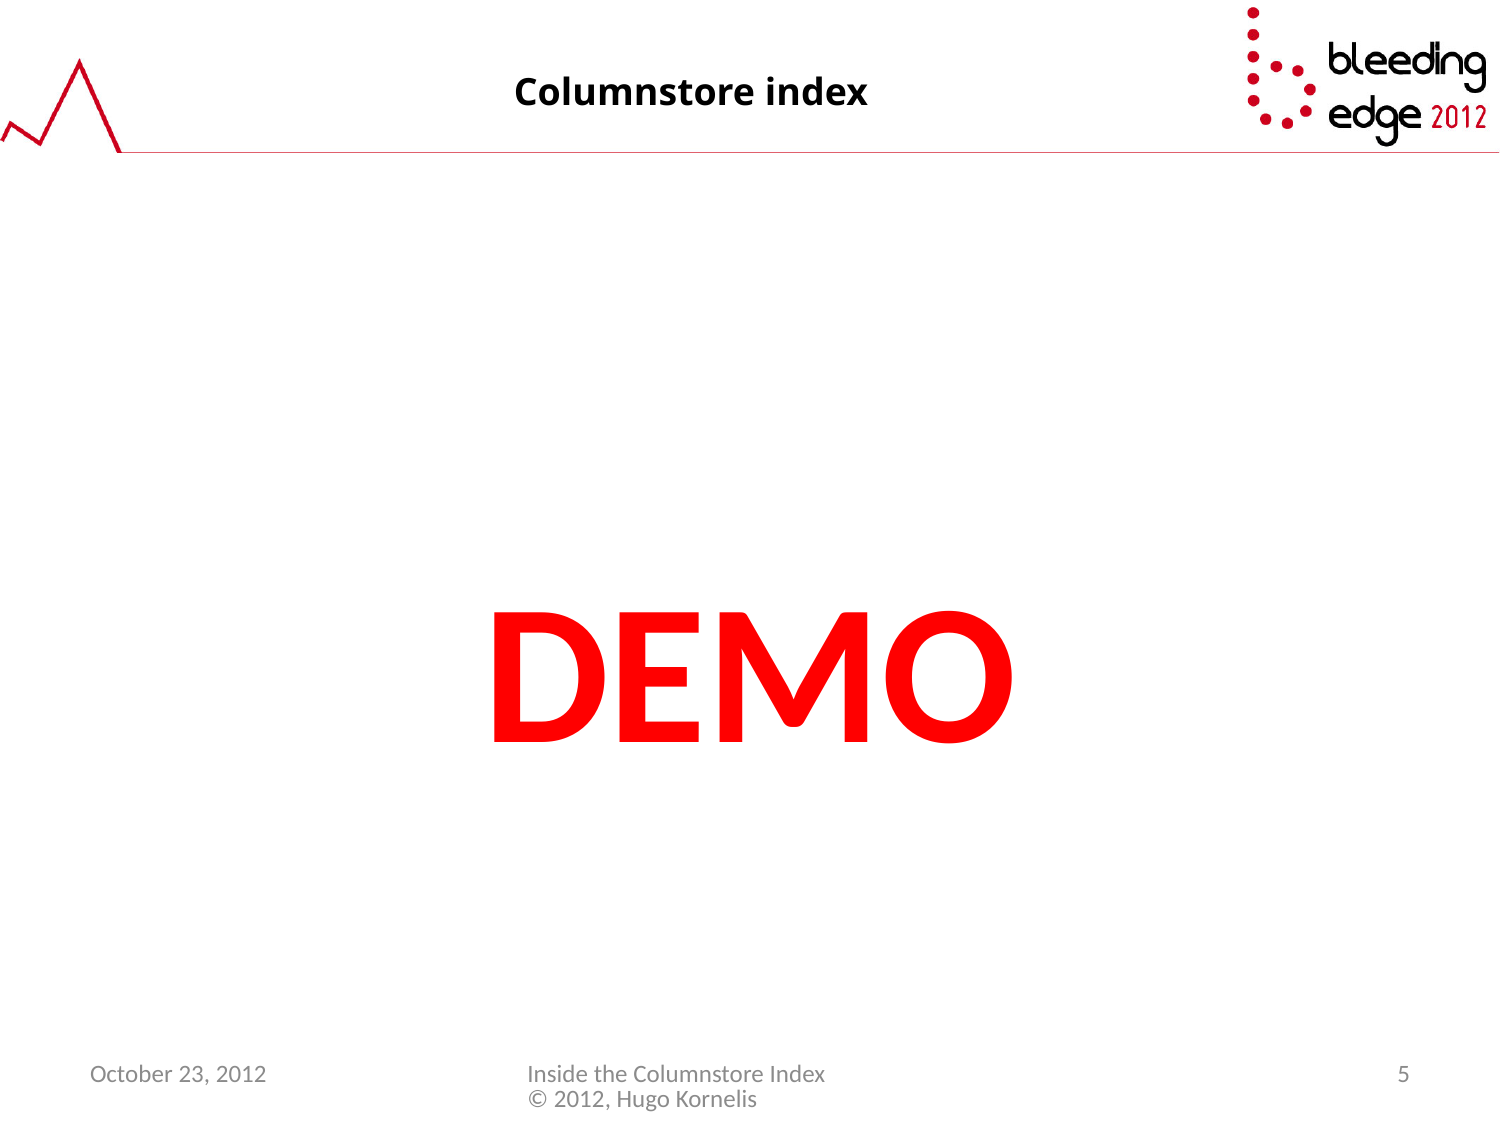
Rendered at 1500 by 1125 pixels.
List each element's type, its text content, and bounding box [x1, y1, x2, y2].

title Columnstore index [162, 60, 1220, 122]
picture [0, 1, 1500, 153]
footer Inside the Columnstore Index © 2012, Hugo Kornelis [512, 1042, 988, 1103]
slide_number 5 [1074, 1042, 1425, 1103]
text_box DEMO [112, 324, 1388, 1000]
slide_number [75, 1042, 425, 1103]
